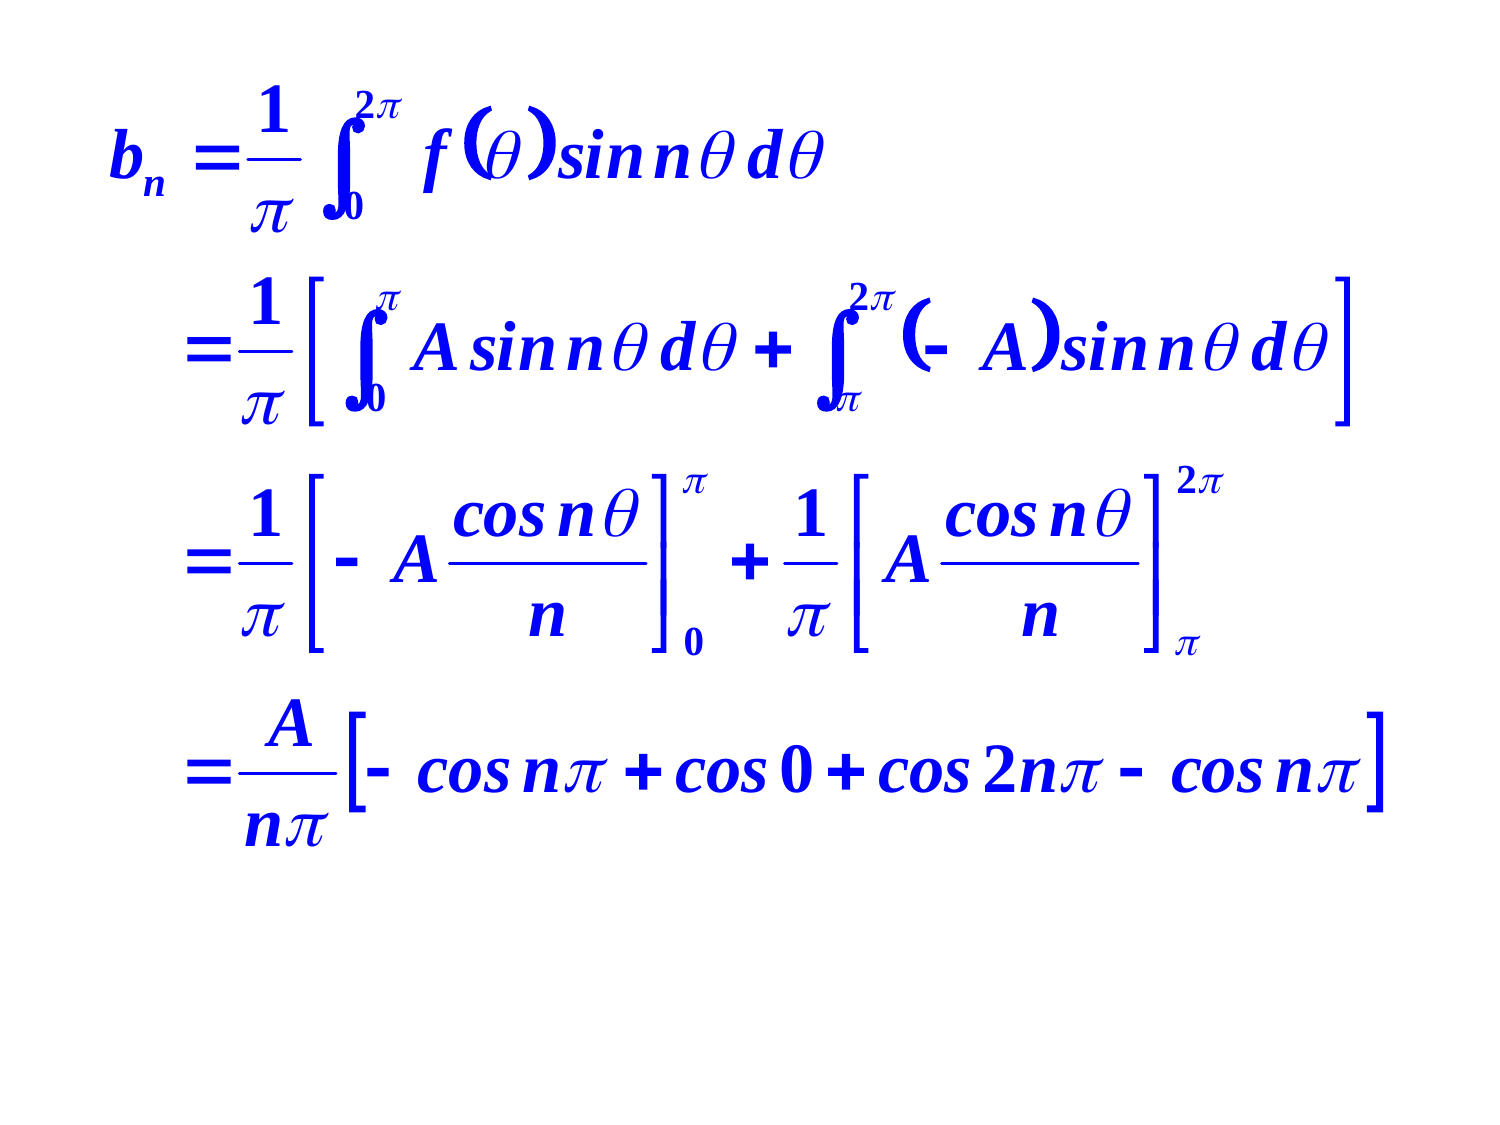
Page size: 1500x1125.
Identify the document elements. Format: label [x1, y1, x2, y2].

text_box [99, 62, 1388, 861]
